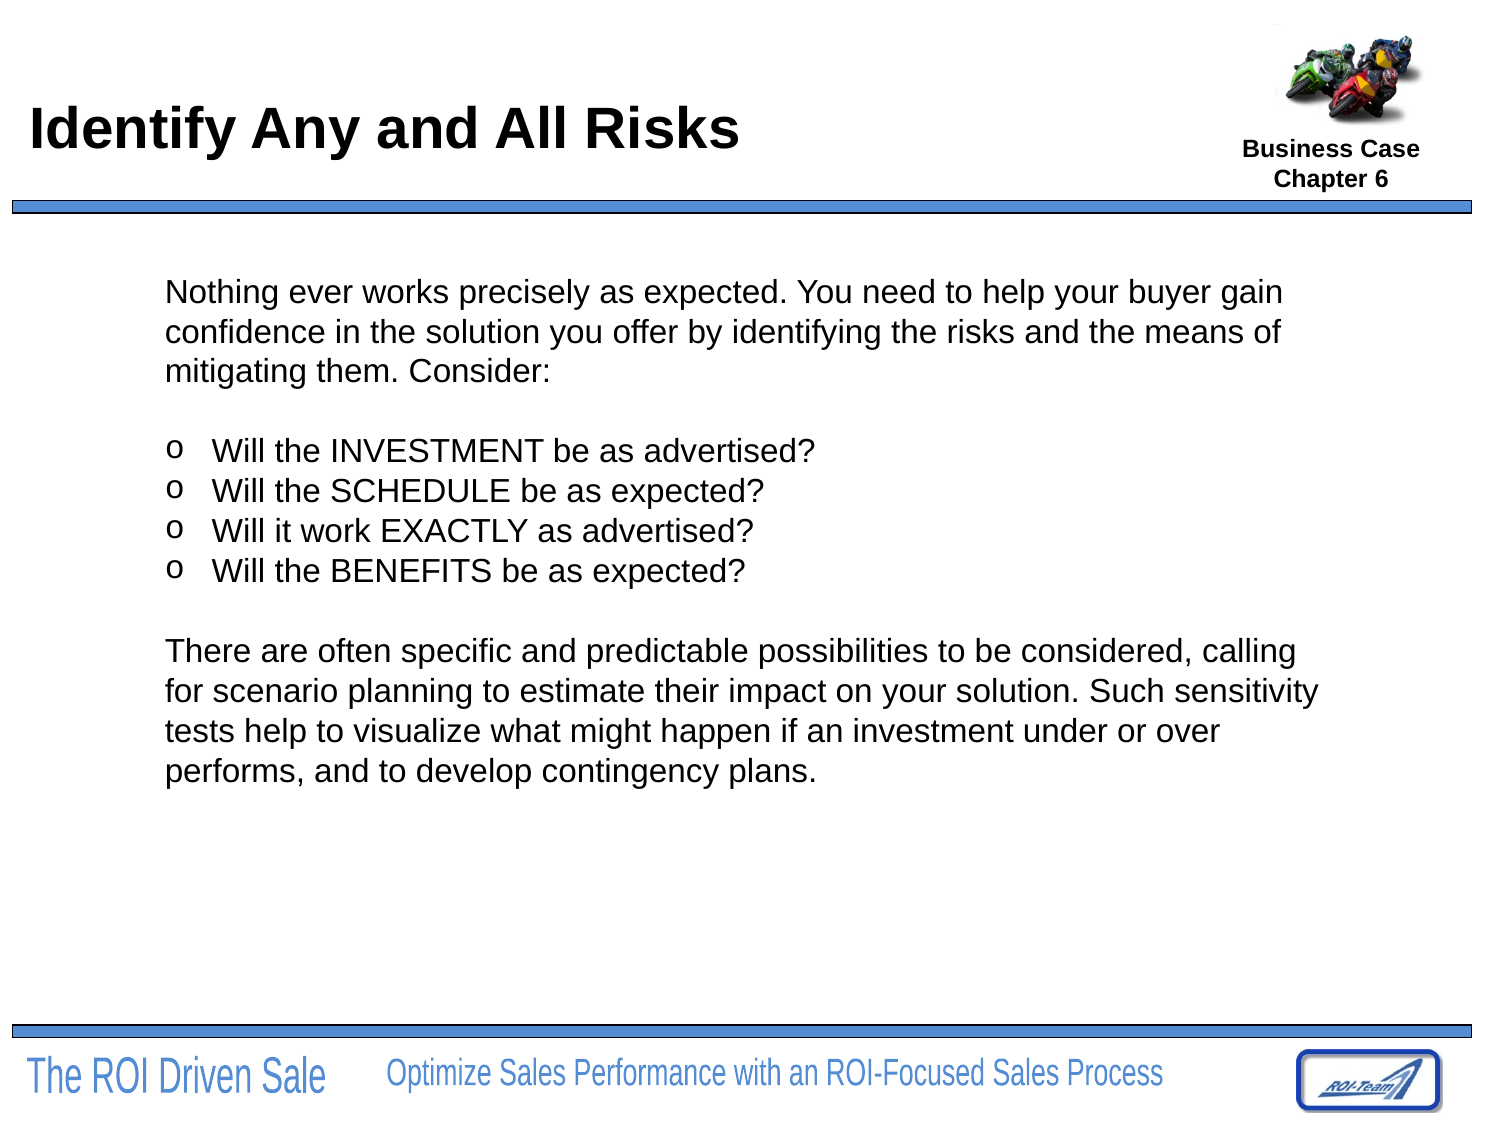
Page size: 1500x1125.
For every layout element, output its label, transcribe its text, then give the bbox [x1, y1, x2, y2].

picture [1296, 1049, 1443, 1113]
picture [1275, 100, 1430, 124]
picture [1275, 24, 1430, 99]
text_box Business Case Chapter 6 [1200, 124, 1463, 200]
text_box Nothing ever works precisely as expected. You need to help your buyer gain confidence in the solution you offer by identifying the risks and the means of mitigating them. Consider: Will the INVESTMENT be as advertised? Will the SCHEDULE be as expected? Will it work EXACTLY as advertised? Will the BENEFITS be as expected? There are often specific and predictable possibilities to be considered, calling for scenario planning to estimate their impact on your solution. Such sensitivity tests help to visualize what might happen if an investment under or over performs, and to develop contingency plans. [150, 262, 1343, 797]
title Identify Any and All Risks [14, 50, 1163, 200]
